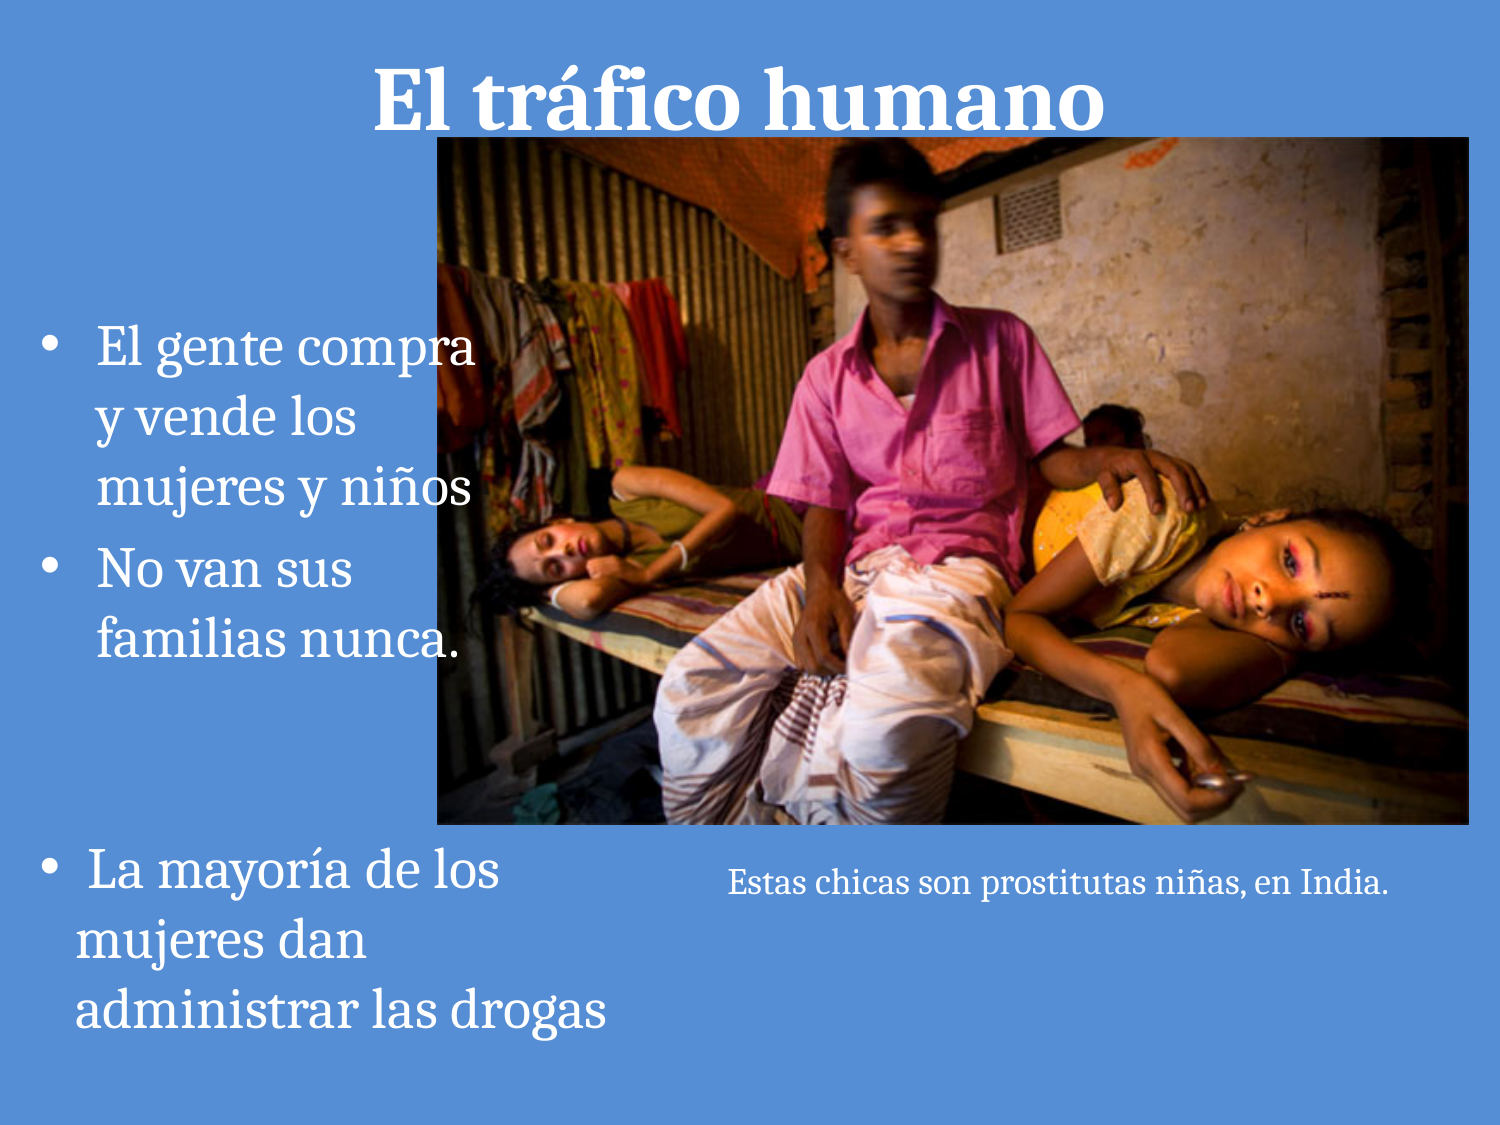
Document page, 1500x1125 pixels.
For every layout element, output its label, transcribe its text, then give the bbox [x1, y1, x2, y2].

title El tráfico humano [74, 0, 1426, 188]
text_box La mayoría de los mujeres dan administrar las drogas [24, 822, 638, 1048]
text_box Estas chicas son prostitutas niñas, en India. [712, 849, 1463, 910]
picture [437, 137, 1469, 826]
list El gente compra y vende los mujeres y niños No van sus familias nunca. [24, 299, 432, 822]
